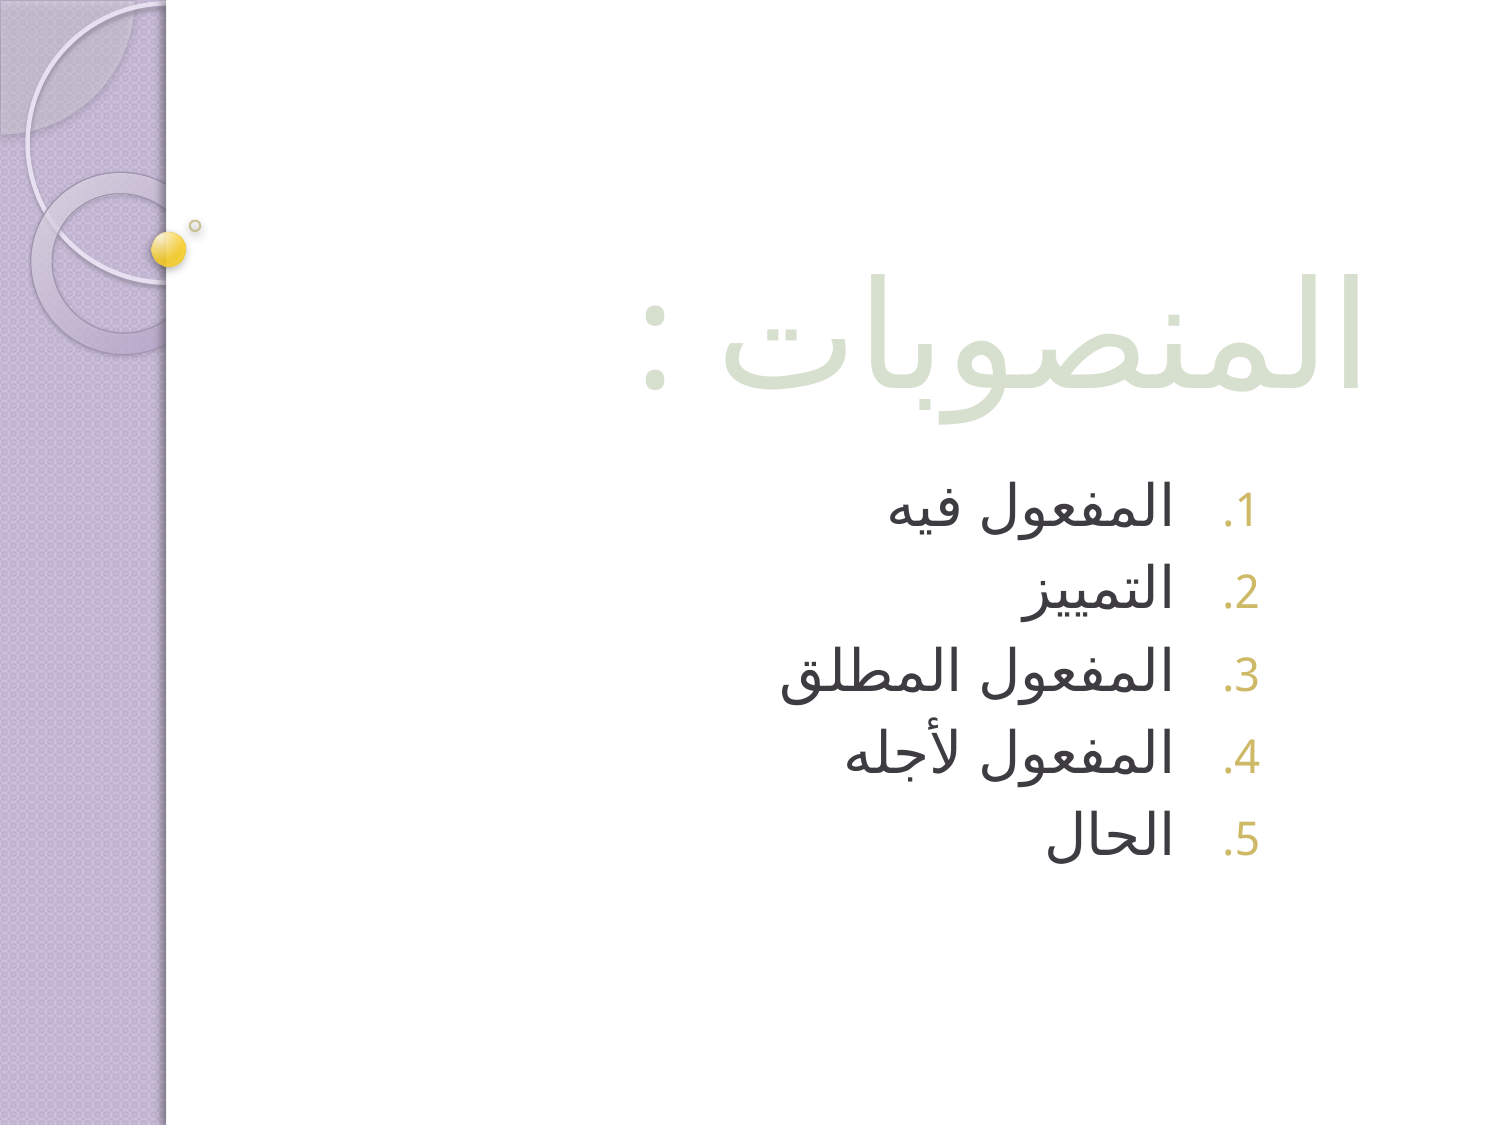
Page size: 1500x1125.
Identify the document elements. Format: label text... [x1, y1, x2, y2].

title المنصوبات : [112, 184, 1388, 426]
subtitle المفعول فيه التمييز المفعول المطلق المفعول لأجله الحال [225, 468, 1275, 925]
